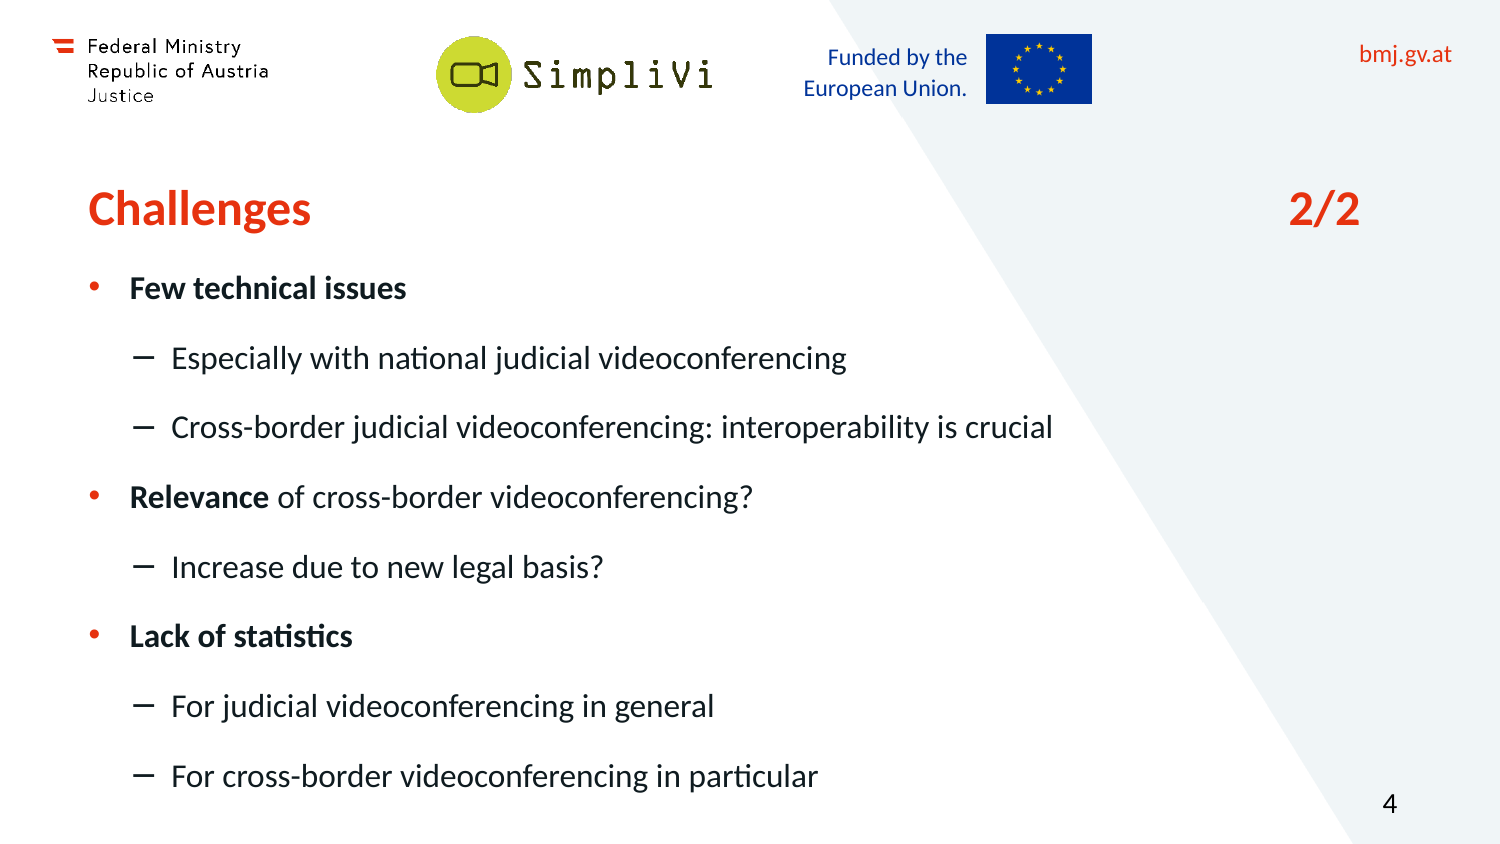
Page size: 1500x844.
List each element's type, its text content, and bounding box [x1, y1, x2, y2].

title Challenges 2/2 [88, 173, 1398, 266]
slide_number 4 [1263, 785, 1398, 819]
list Few technical issues Especially with national judicial videoconferencing Cross-border judicial videoconferencing: interoperability is crucial Relevance of cross-border videoconferencing? Increase due to new legal basis? Lack of statistics For judicial videoconferencing in general For cross-border videoconferencing in particular [88, 266, 1398, 756]
picture [0, 0, 1500, 844]
